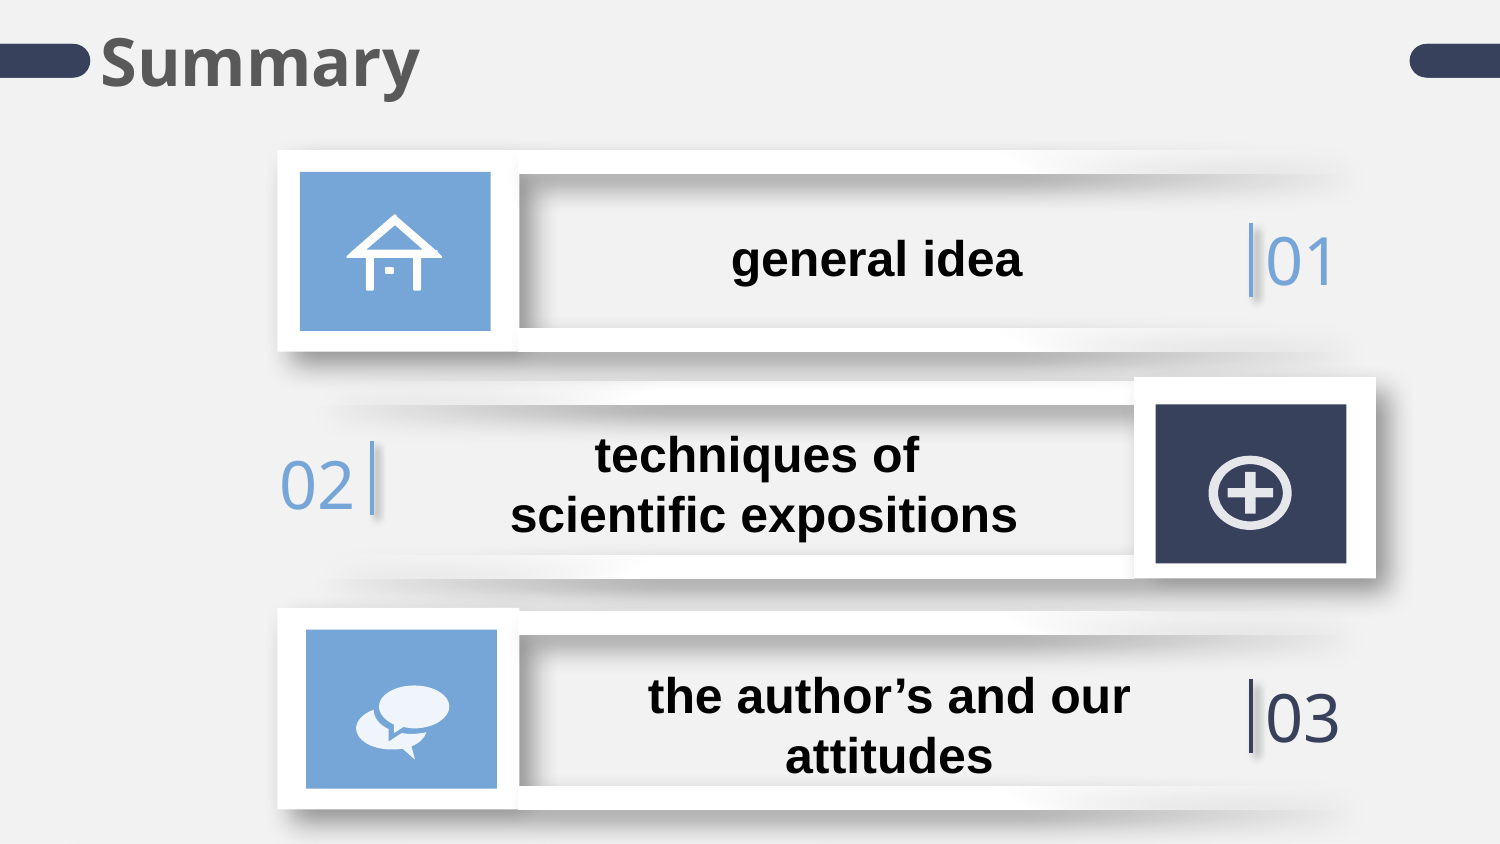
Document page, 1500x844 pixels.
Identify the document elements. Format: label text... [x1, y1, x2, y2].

text_box [1409, 41, 1500, 80]
text_box Summary [100, 28, 857, 91]
text_box [0, 41, 93, 80]
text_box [264, 149, 1377, 810]
